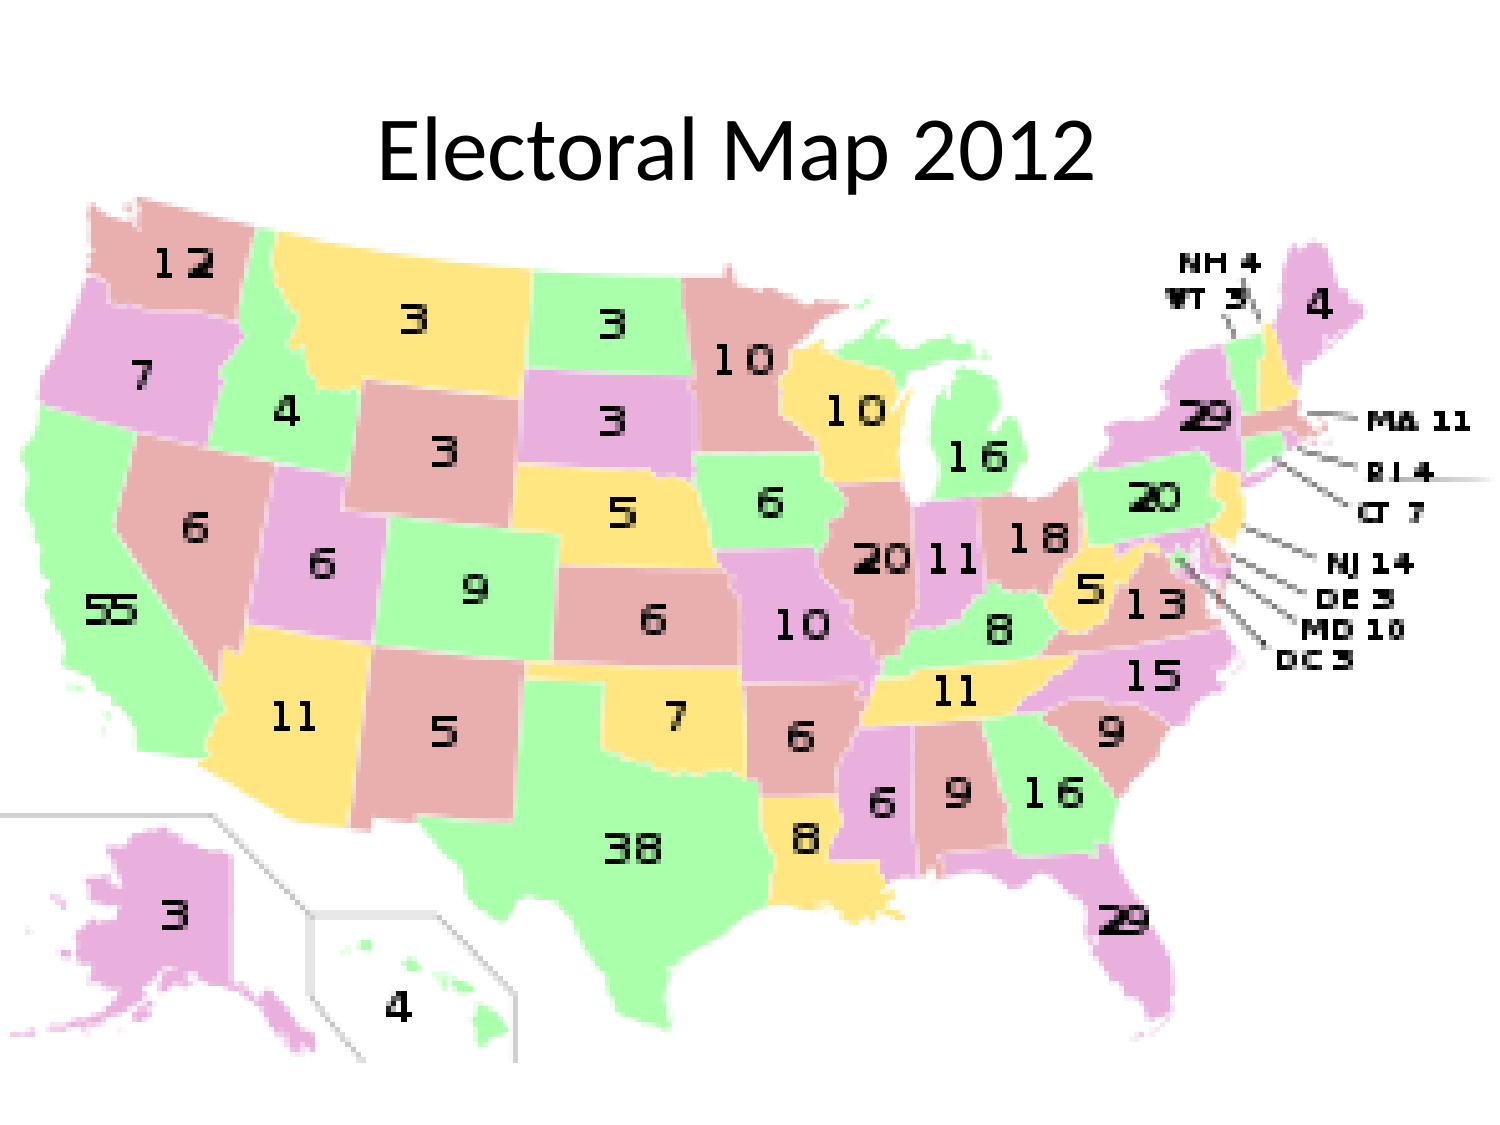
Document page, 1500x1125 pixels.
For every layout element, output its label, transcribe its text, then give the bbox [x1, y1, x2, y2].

title Electoral Map 2012 [62, 50, 1413, 185]
picture [0, 187, 1500, 1063]
